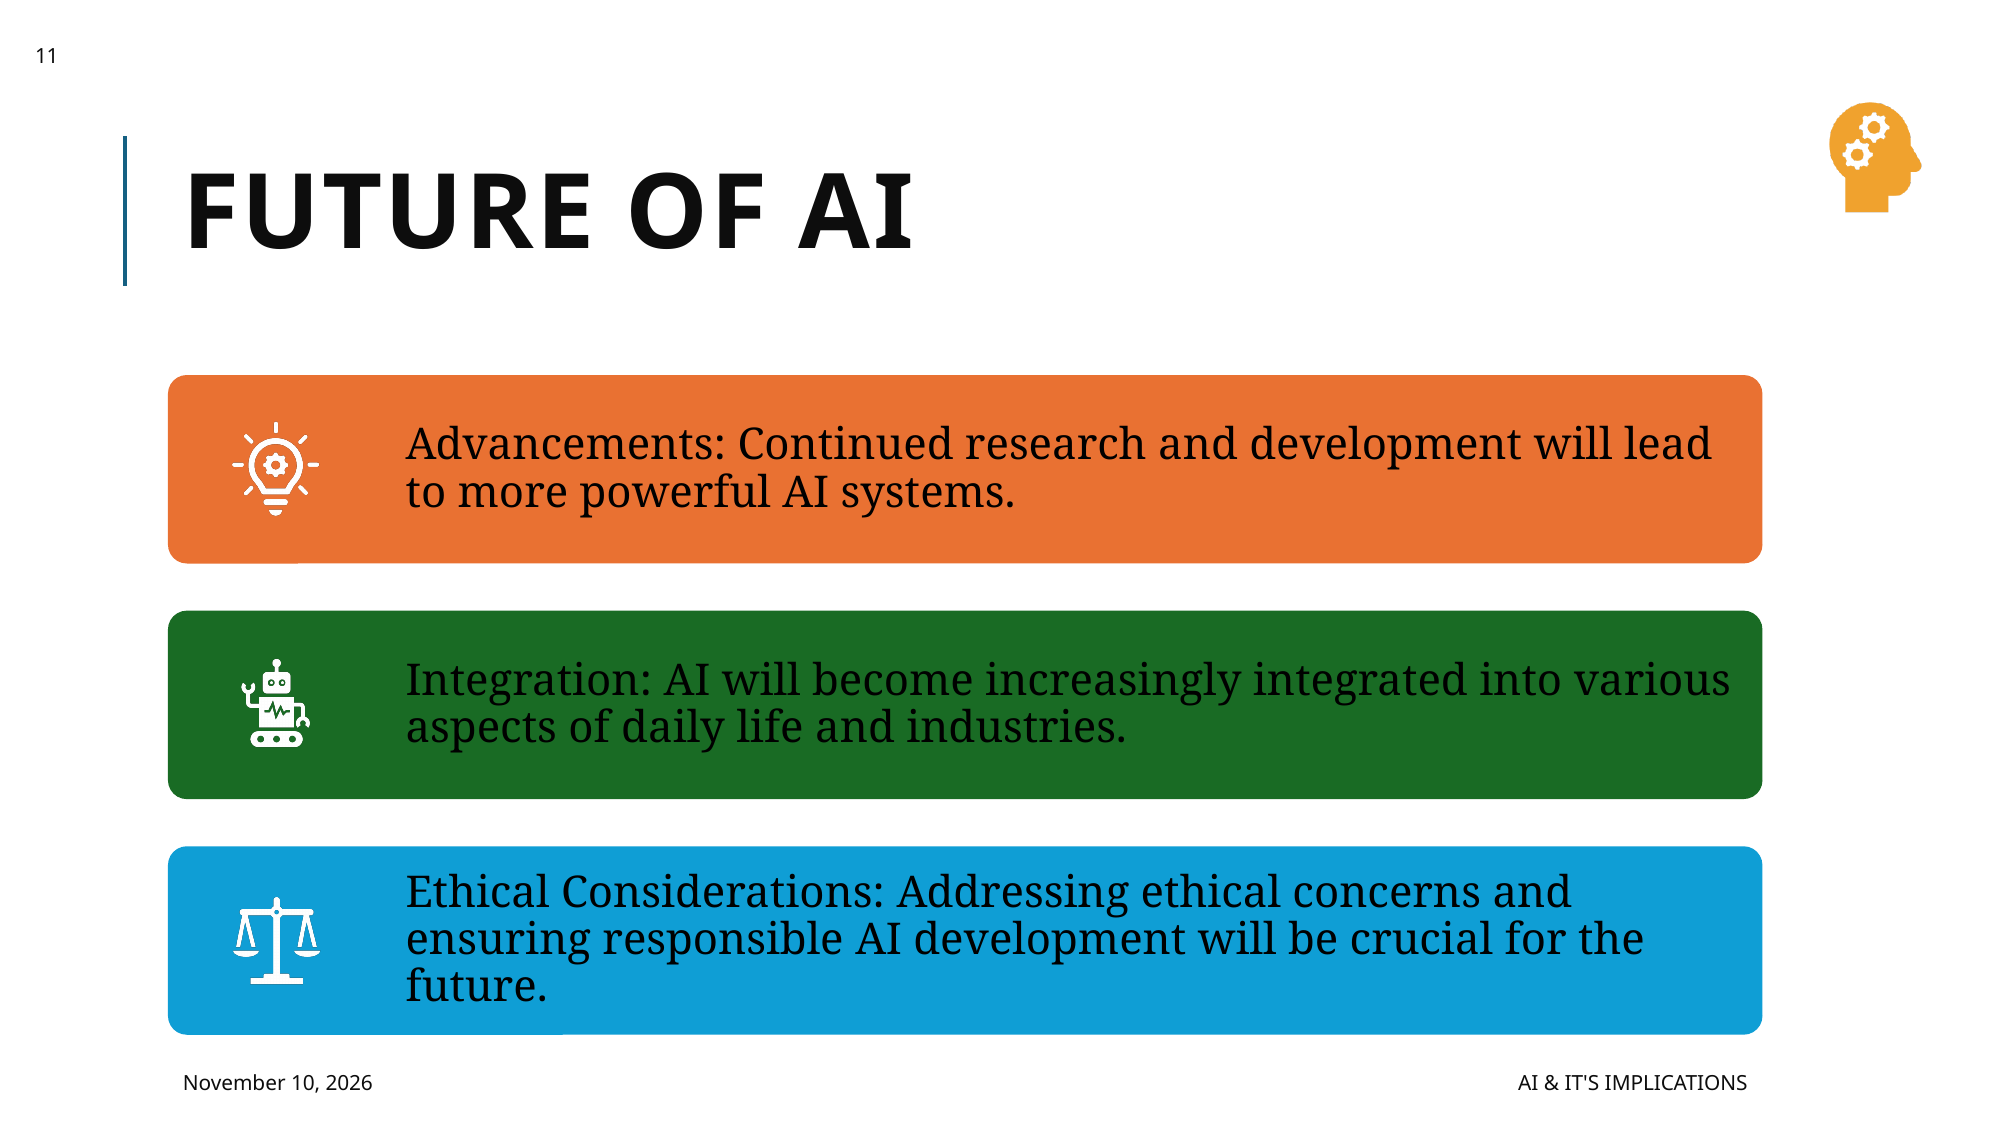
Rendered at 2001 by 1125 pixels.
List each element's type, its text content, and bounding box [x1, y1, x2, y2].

picture [1811, 95, 1939, 224]
slide_number 11 [20, 34, 180, 80]
footer AI & It's Implications [794, 1061, 1763, 1107]
title Future of AI [168, 96, 1763, 342]
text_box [167, 374, 1763, 1036]
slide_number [168, 1061, 522, 1107]
